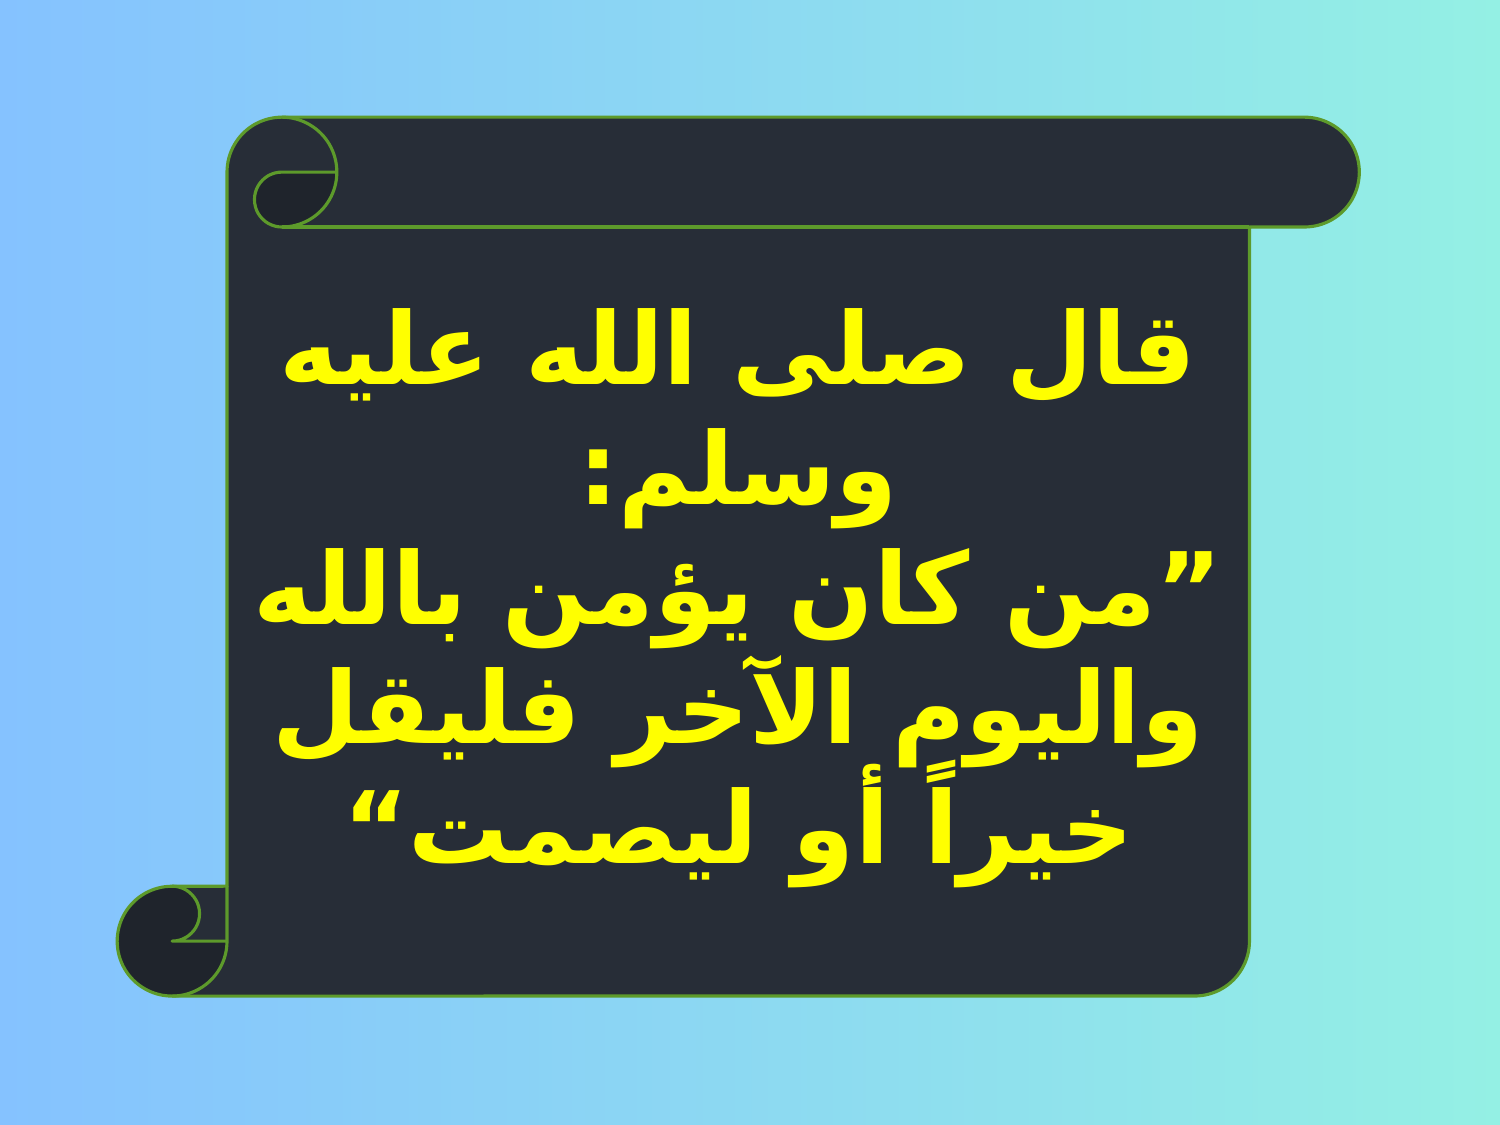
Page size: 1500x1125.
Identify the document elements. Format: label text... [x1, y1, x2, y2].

text_box قال صلى الله عليه وسلم: ”من كان يؤمن بالله واليوم الآخر فليقل خيراً أو ليصمت“ [115, 115, 1361, 998]
